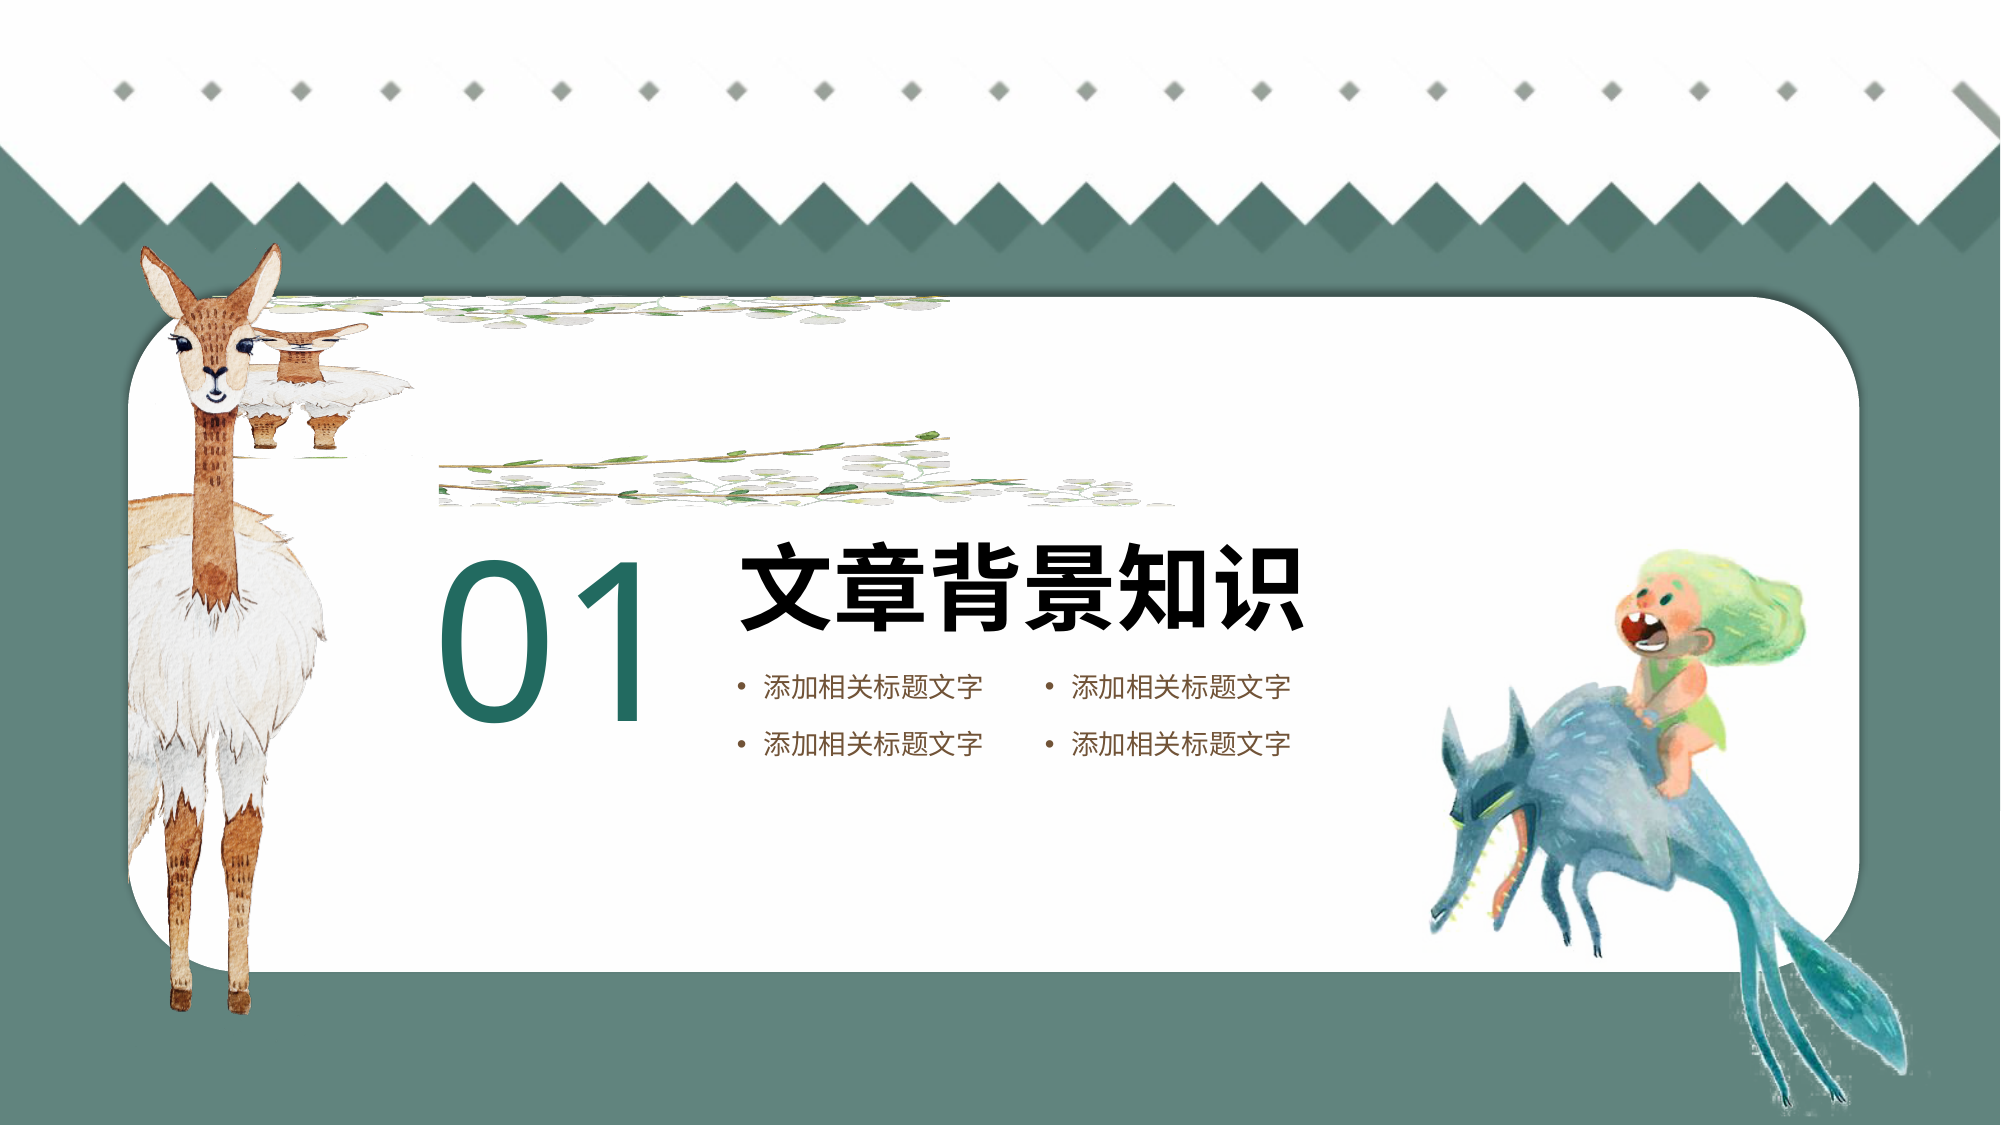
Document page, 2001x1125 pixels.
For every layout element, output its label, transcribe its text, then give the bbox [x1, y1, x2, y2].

text_box 添加相关标题文字 [722, 719, 1030, 768]
picture [0, 0, 2001, 1125]
text_box 添加相关标题文字 [1030, 662, 1415, 711]
text_box 添加相关标题文字 [1030, 719, 1415, 768]
text_box 文章背景知识 [738, 528, 1422, 643]
text_box 01 [414, 499, 704, 766]
text_box 添加相关标题文字 [722, 662, 1030, 711]
